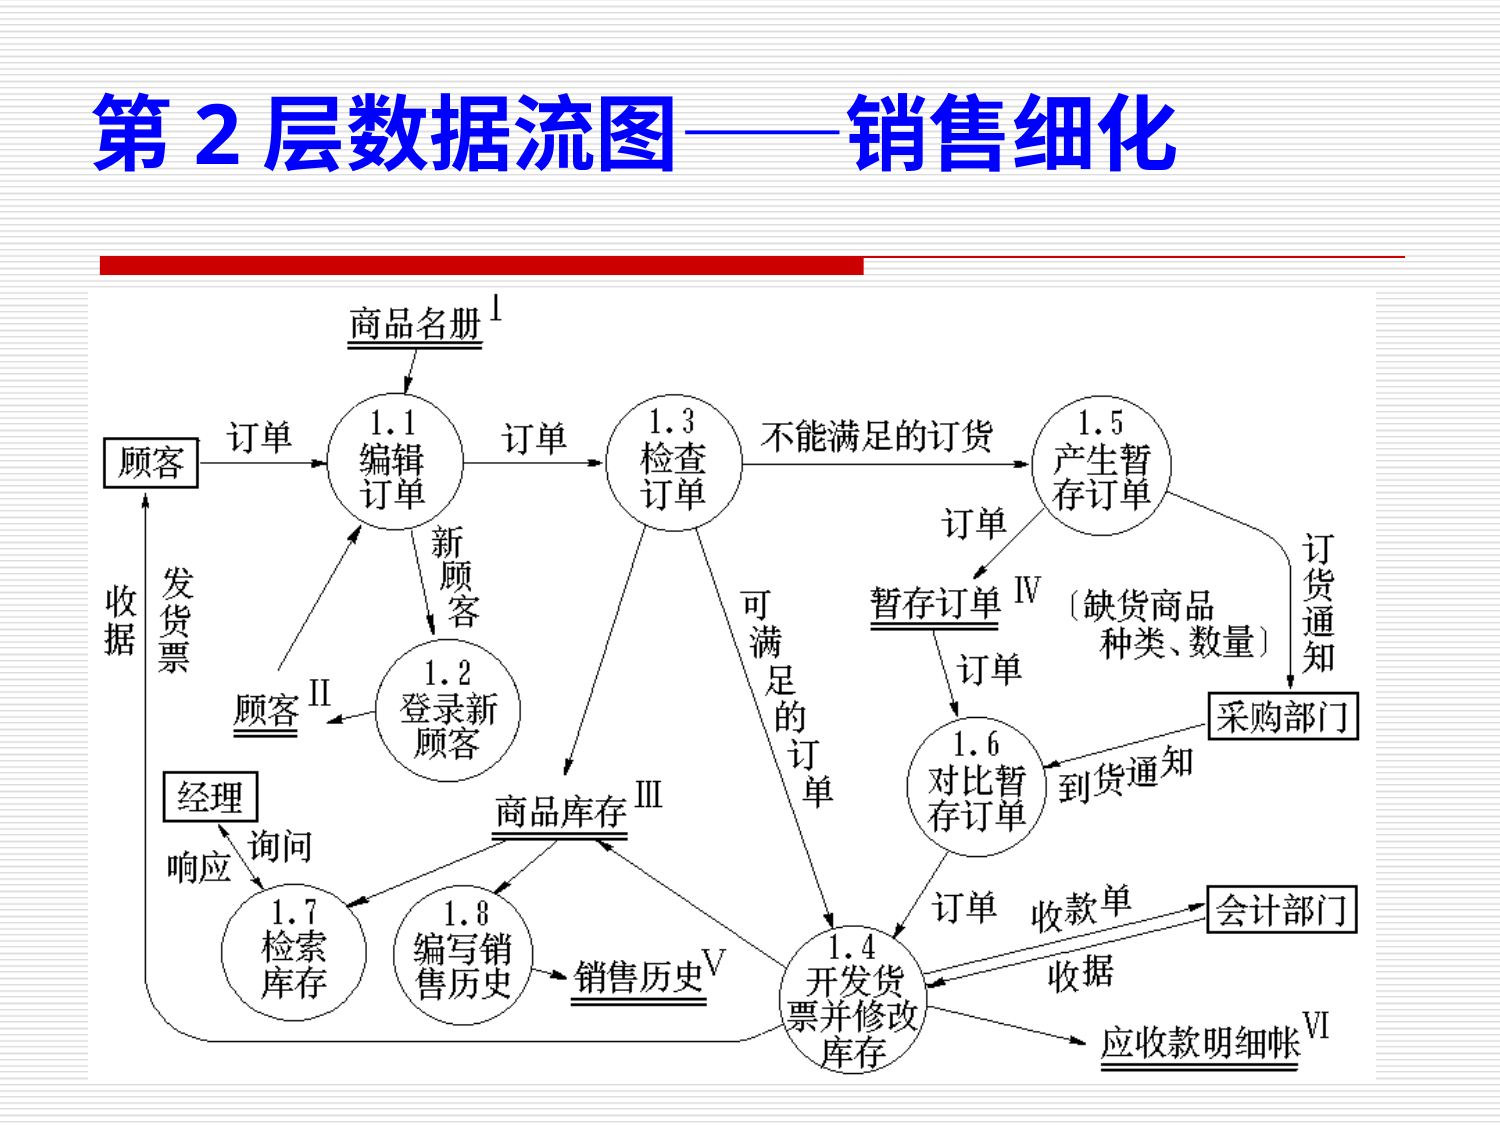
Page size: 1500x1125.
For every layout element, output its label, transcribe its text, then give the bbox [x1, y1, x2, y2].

text_box 第2层数据流图——销售细化 [74, 37, 1425, 225]
picture [0, 0, 1500, 1125]
